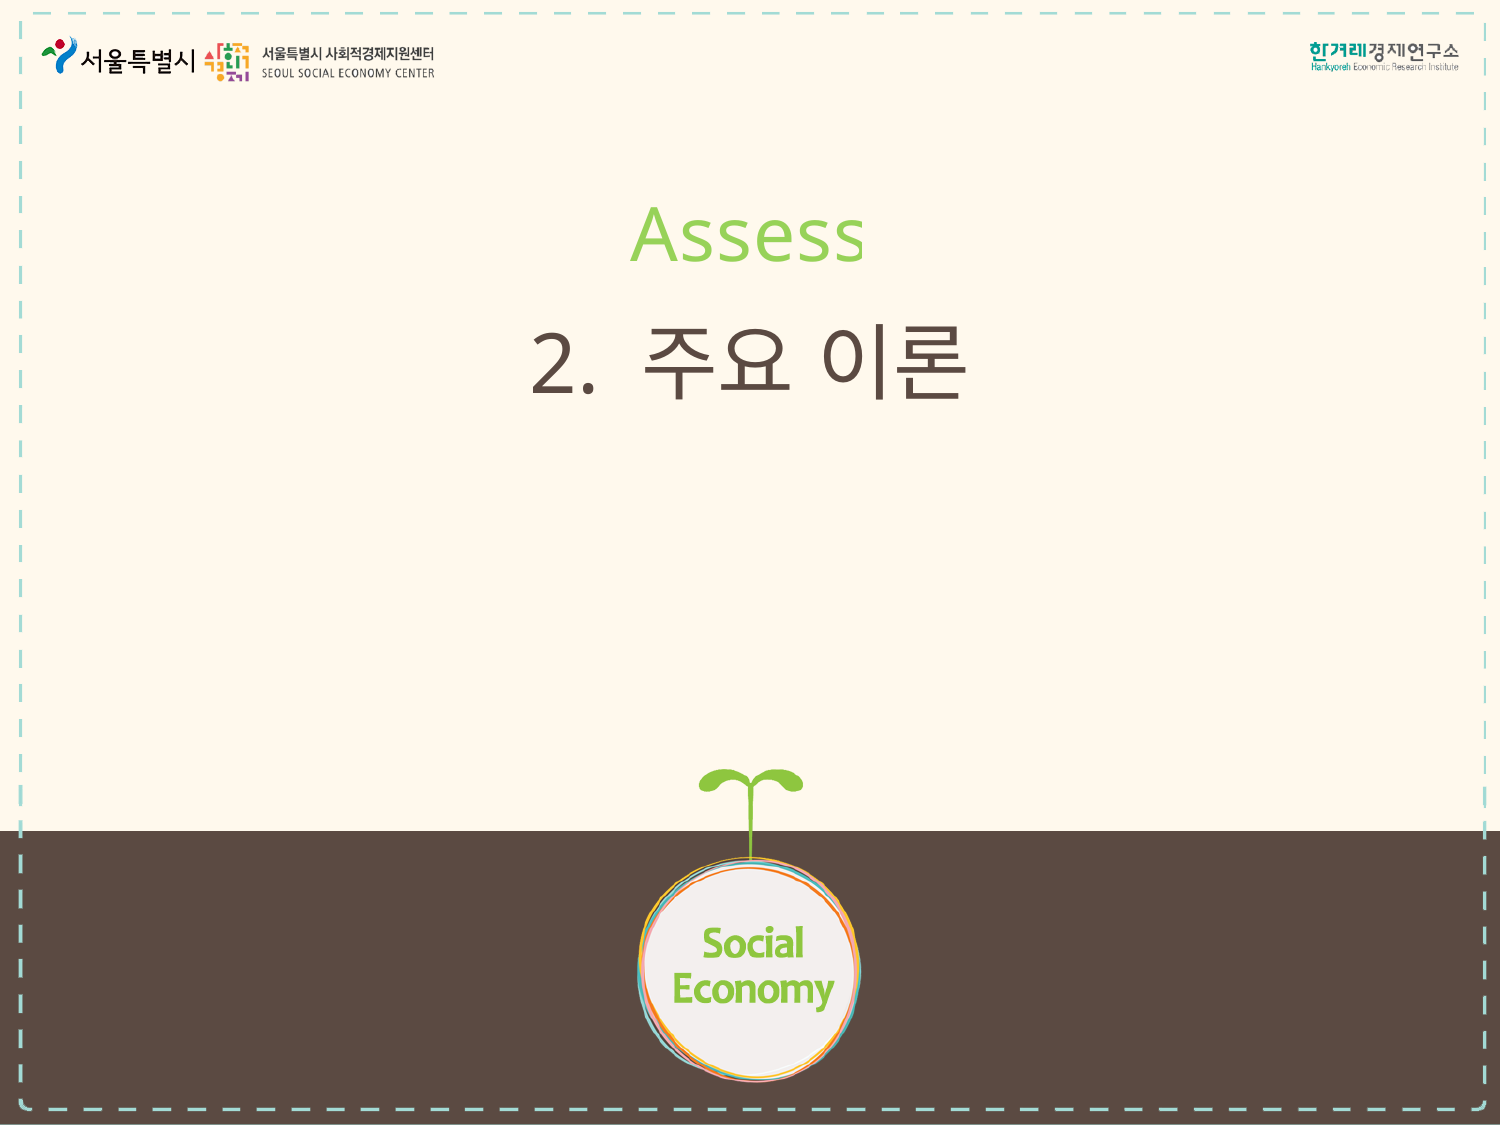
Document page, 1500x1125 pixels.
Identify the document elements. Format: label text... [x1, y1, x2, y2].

list Assess [561, 178, 939, 285]
picture [0, 0, 1500, 1125]
title 2. 주요 이론 [112, 302, 1388, 433]
